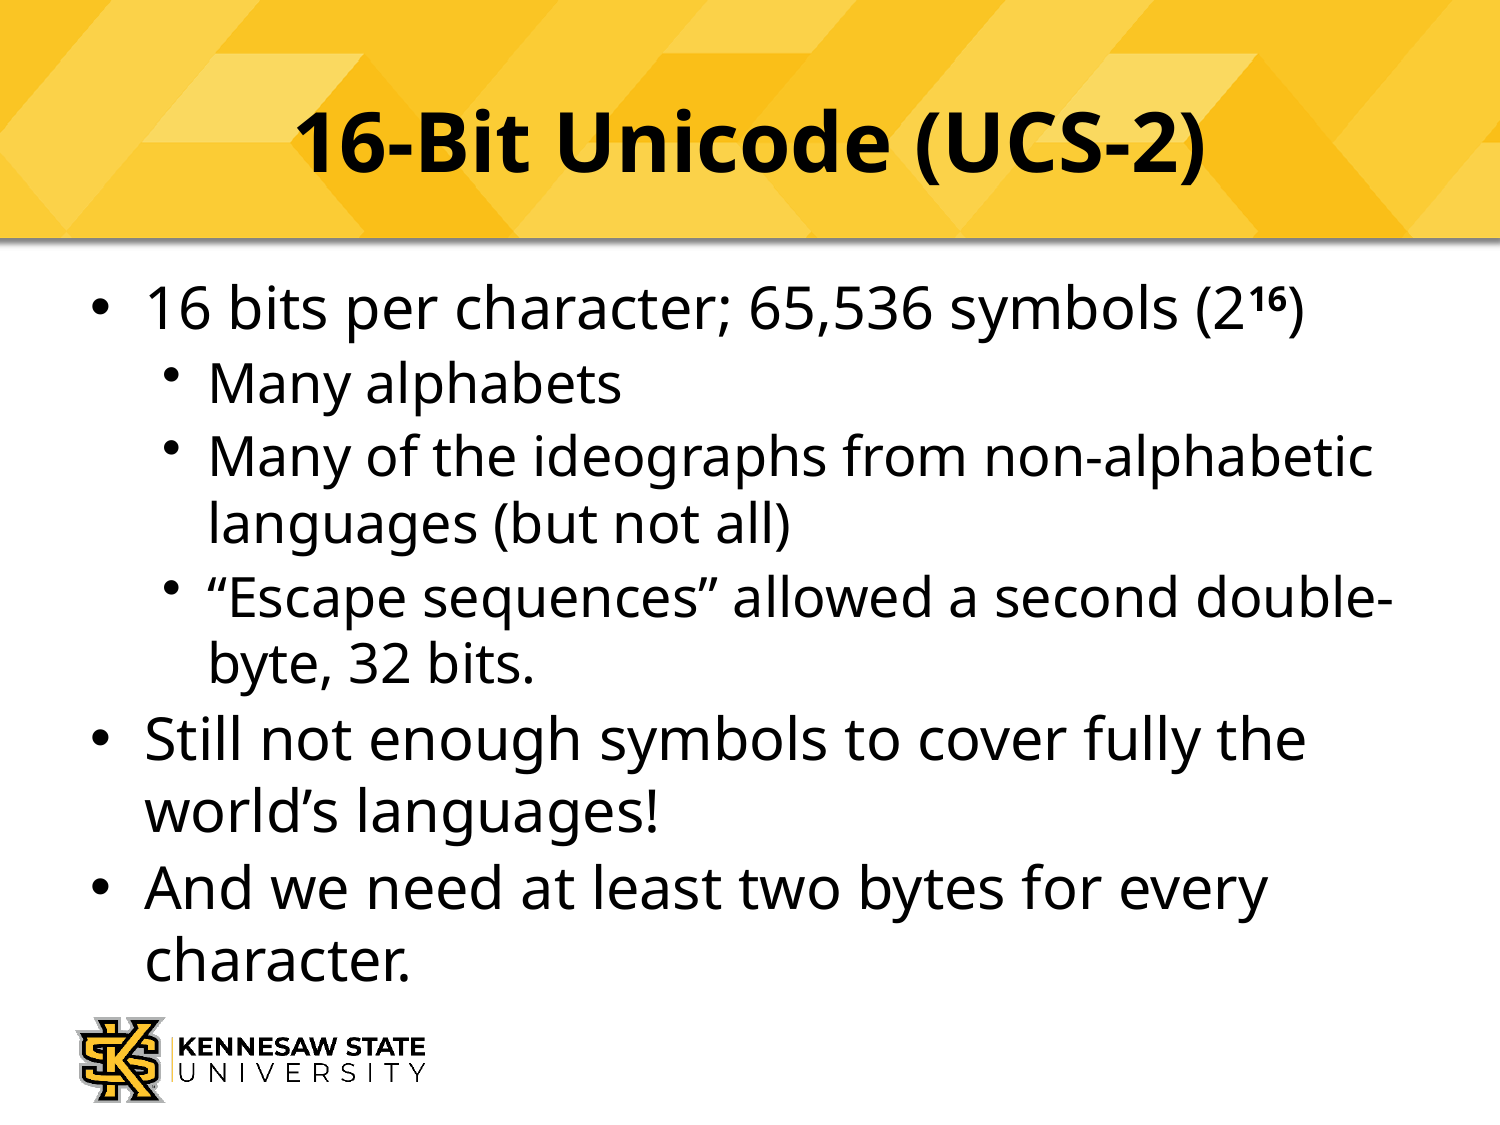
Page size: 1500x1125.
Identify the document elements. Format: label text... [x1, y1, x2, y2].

picture [0, 0, 1500, 251]
list 16 bits per character; 65,536 symbols (216) Many alphabets Many of the ideographs from non-alphabetic languages (but not all) “Escape sequences” allowed a second double-byte, 32 bits. Still not enough symbols to cover fully the world’s languages! And we need at least two bytes for every character. [75, 262, 1425, 1005]
picture [75, 1017, 425, 1103]
title 16-Bit Unicode (UCS-2) [75, 45, 1425, 233]
